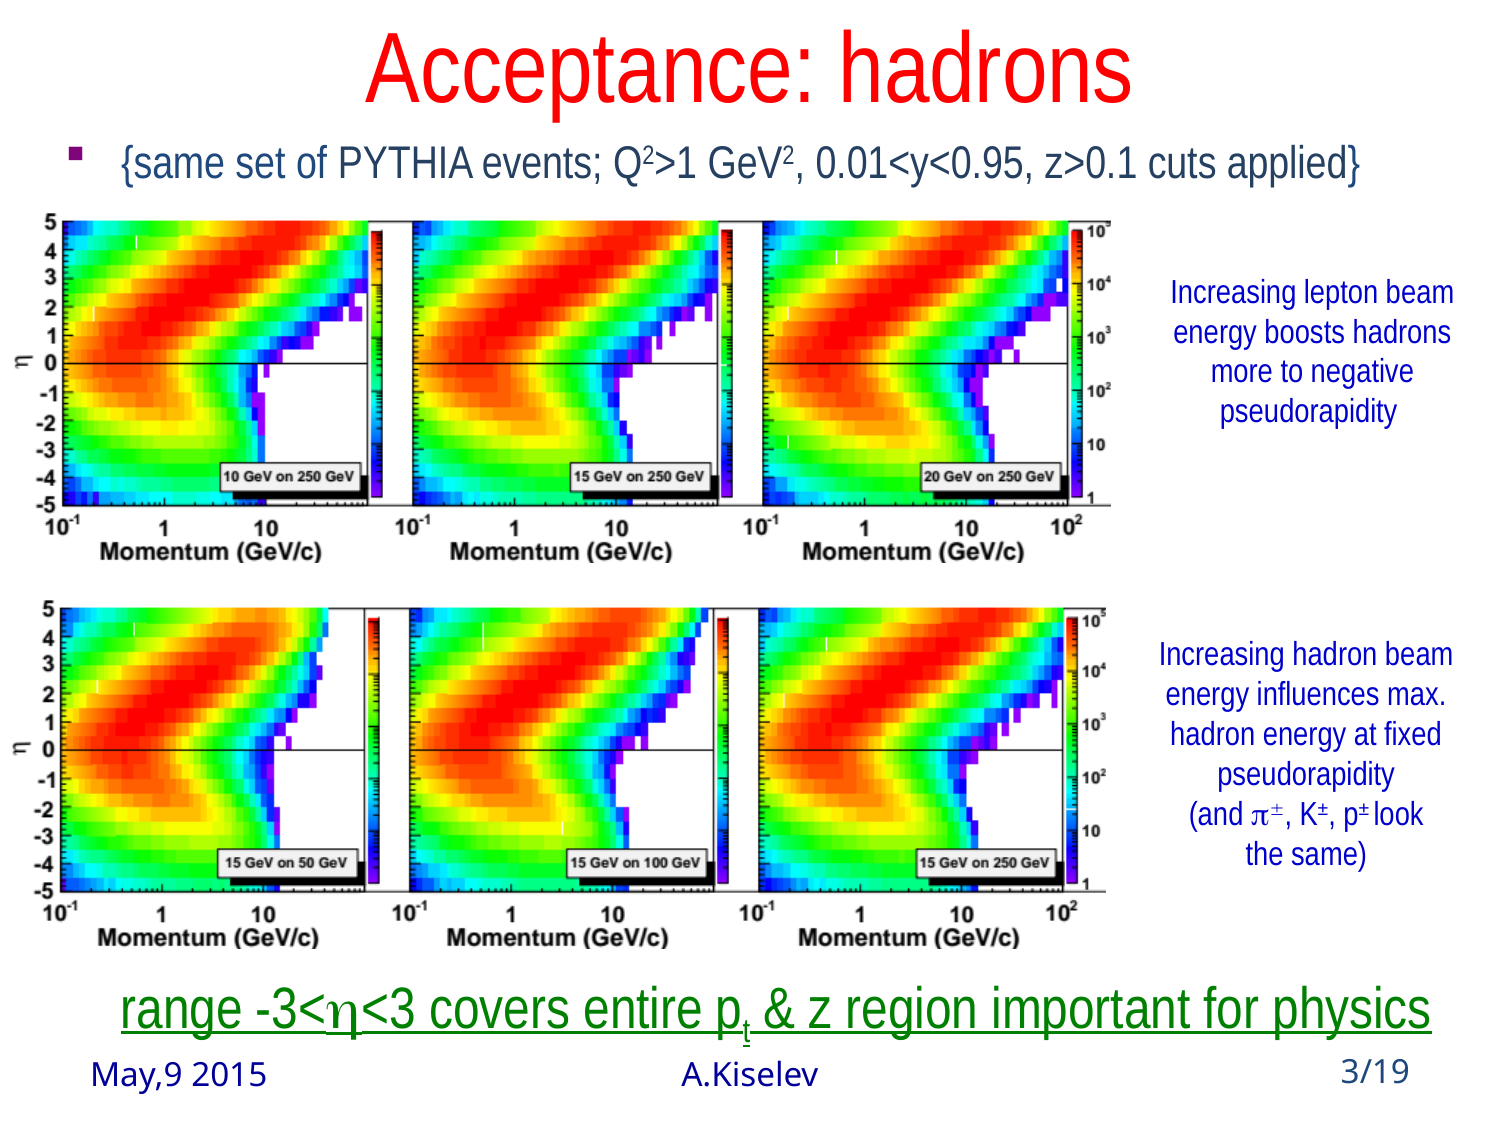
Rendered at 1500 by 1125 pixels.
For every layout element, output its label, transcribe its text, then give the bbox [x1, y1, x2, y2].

title Acceptance: hadrons [0, 0, 1500, 125]
picture [2, 212, 1112, 563]
text_box {same set of PYTHIA events; Q2>1 GeV2, 0.01<y<0.95, z>0.1 cuts applied} [49, 125, 1475, 225]
text_box Increasing lepton beam energy boosts hadrons more to negative pseudorapidity [1149, 262, 1475, 437]
footer A.Kiselev [512, 1057, 988, 1103]
picture [0, 599, 1107, 950]
slide_number 3/19 [1074, 1057, 1425, 1103]
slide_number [75, 1042, 425, 1103]
text_box Increasing hadron beam energy influences max. hadron energy at fixed pseudorapidity (and p±, K±, p± look the same) [1137, 624, 1475, 880]
text_box range -3<h<3 covers entire pt & z region important for physics [105, 962, 1500, 1057]
